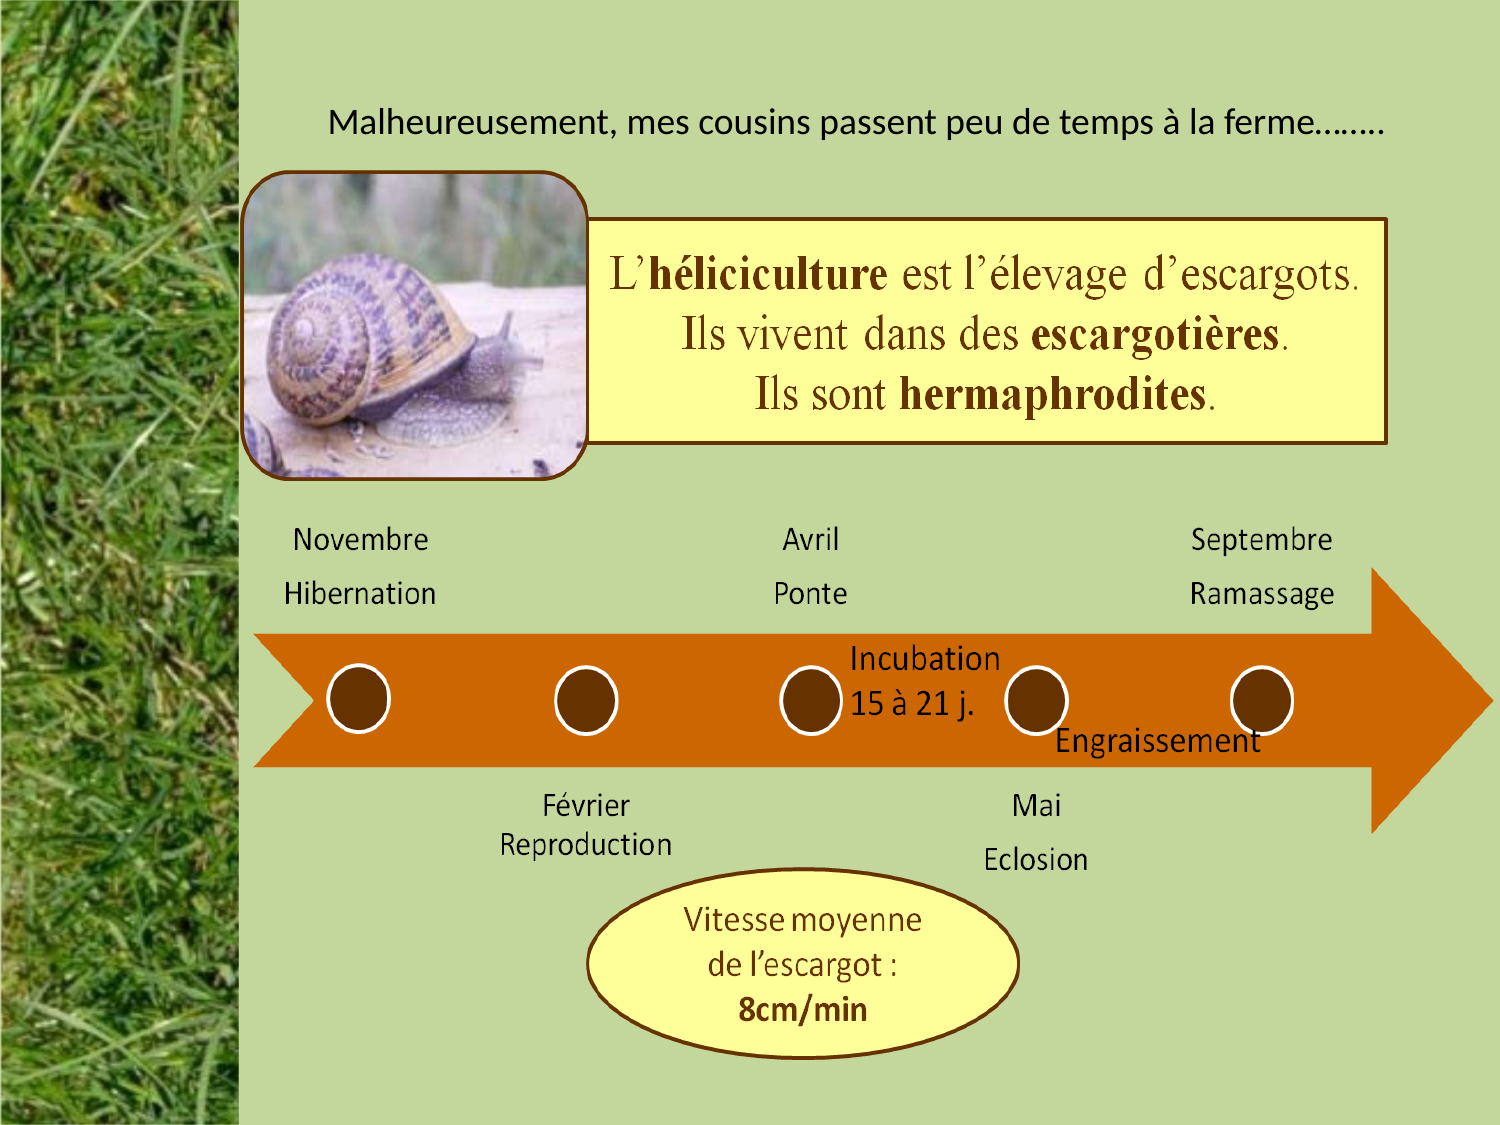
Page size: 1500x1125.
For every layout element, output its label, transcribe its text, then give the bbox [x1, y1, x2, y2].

text_box Malheureusement, mes cousins passent peu de temps à la ferme…….. [312, 89, 1403, 149]
picture [0, 1, 1494, 1124]
